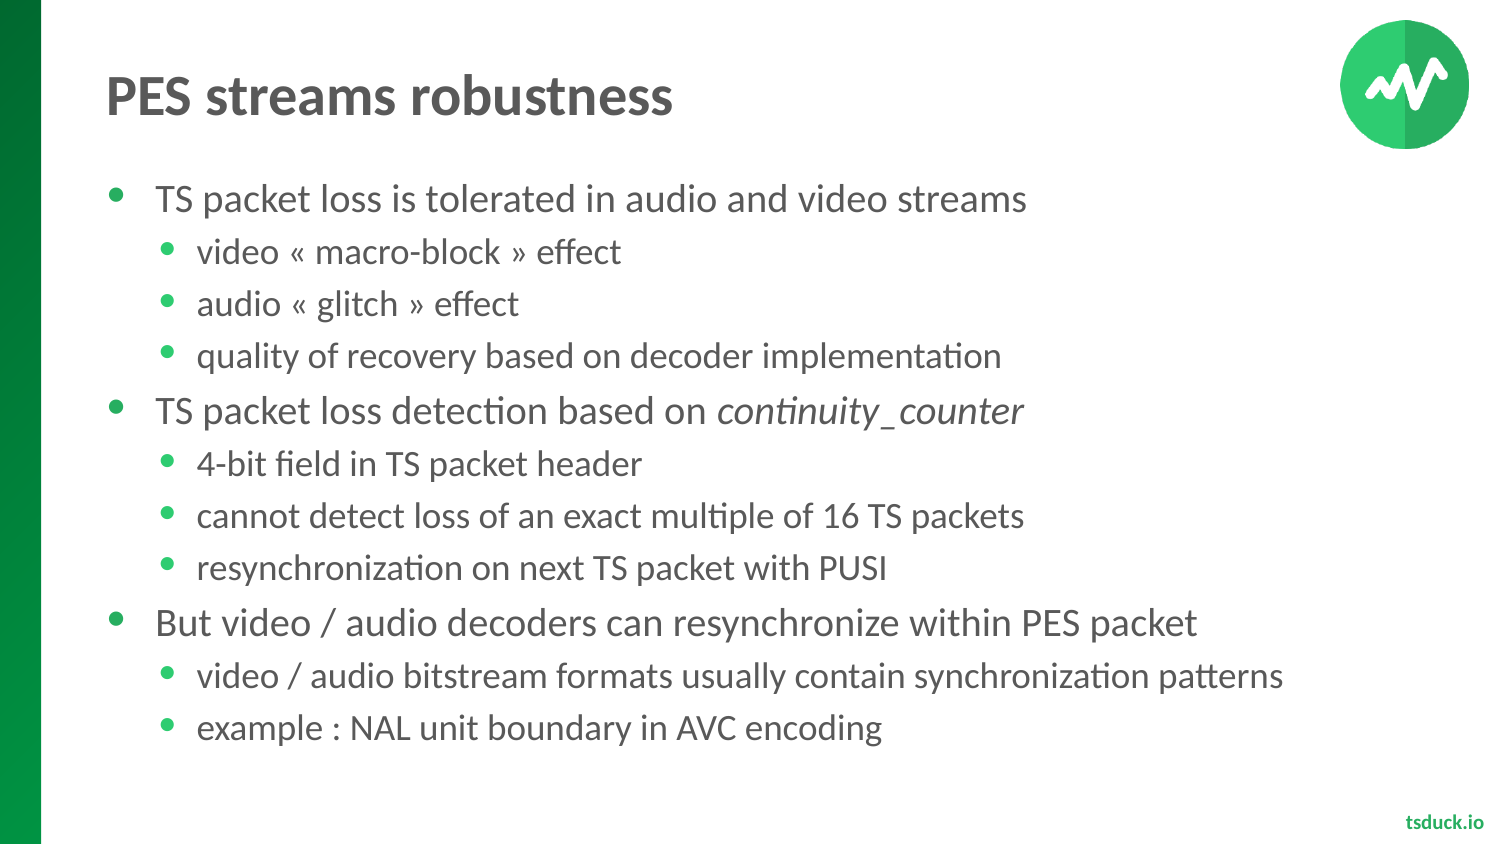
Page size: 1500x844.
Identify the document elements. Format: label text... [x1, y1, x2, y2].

title PES streams robustness [91, 38, 1333, 146]
picture [1340, 20, 1469, 149]
list TS packet loss is tolerated in audio and video streams video « macro-block » effect audio « glitch » effect quality of recovery based on decoder implementation TS packet loss detection based on continuity_counter 4-bit field in TS packet header cannot detect loss of an exact multiple of 16 TS packets resynchronization on next TS packet with PUSI But video / audio decoders can resynchronize within PES packet video / audio bitstream formats usually contain synchronization patterns example : NAL unit boundary in AVC encoding [91, 164, 1454, 759]
